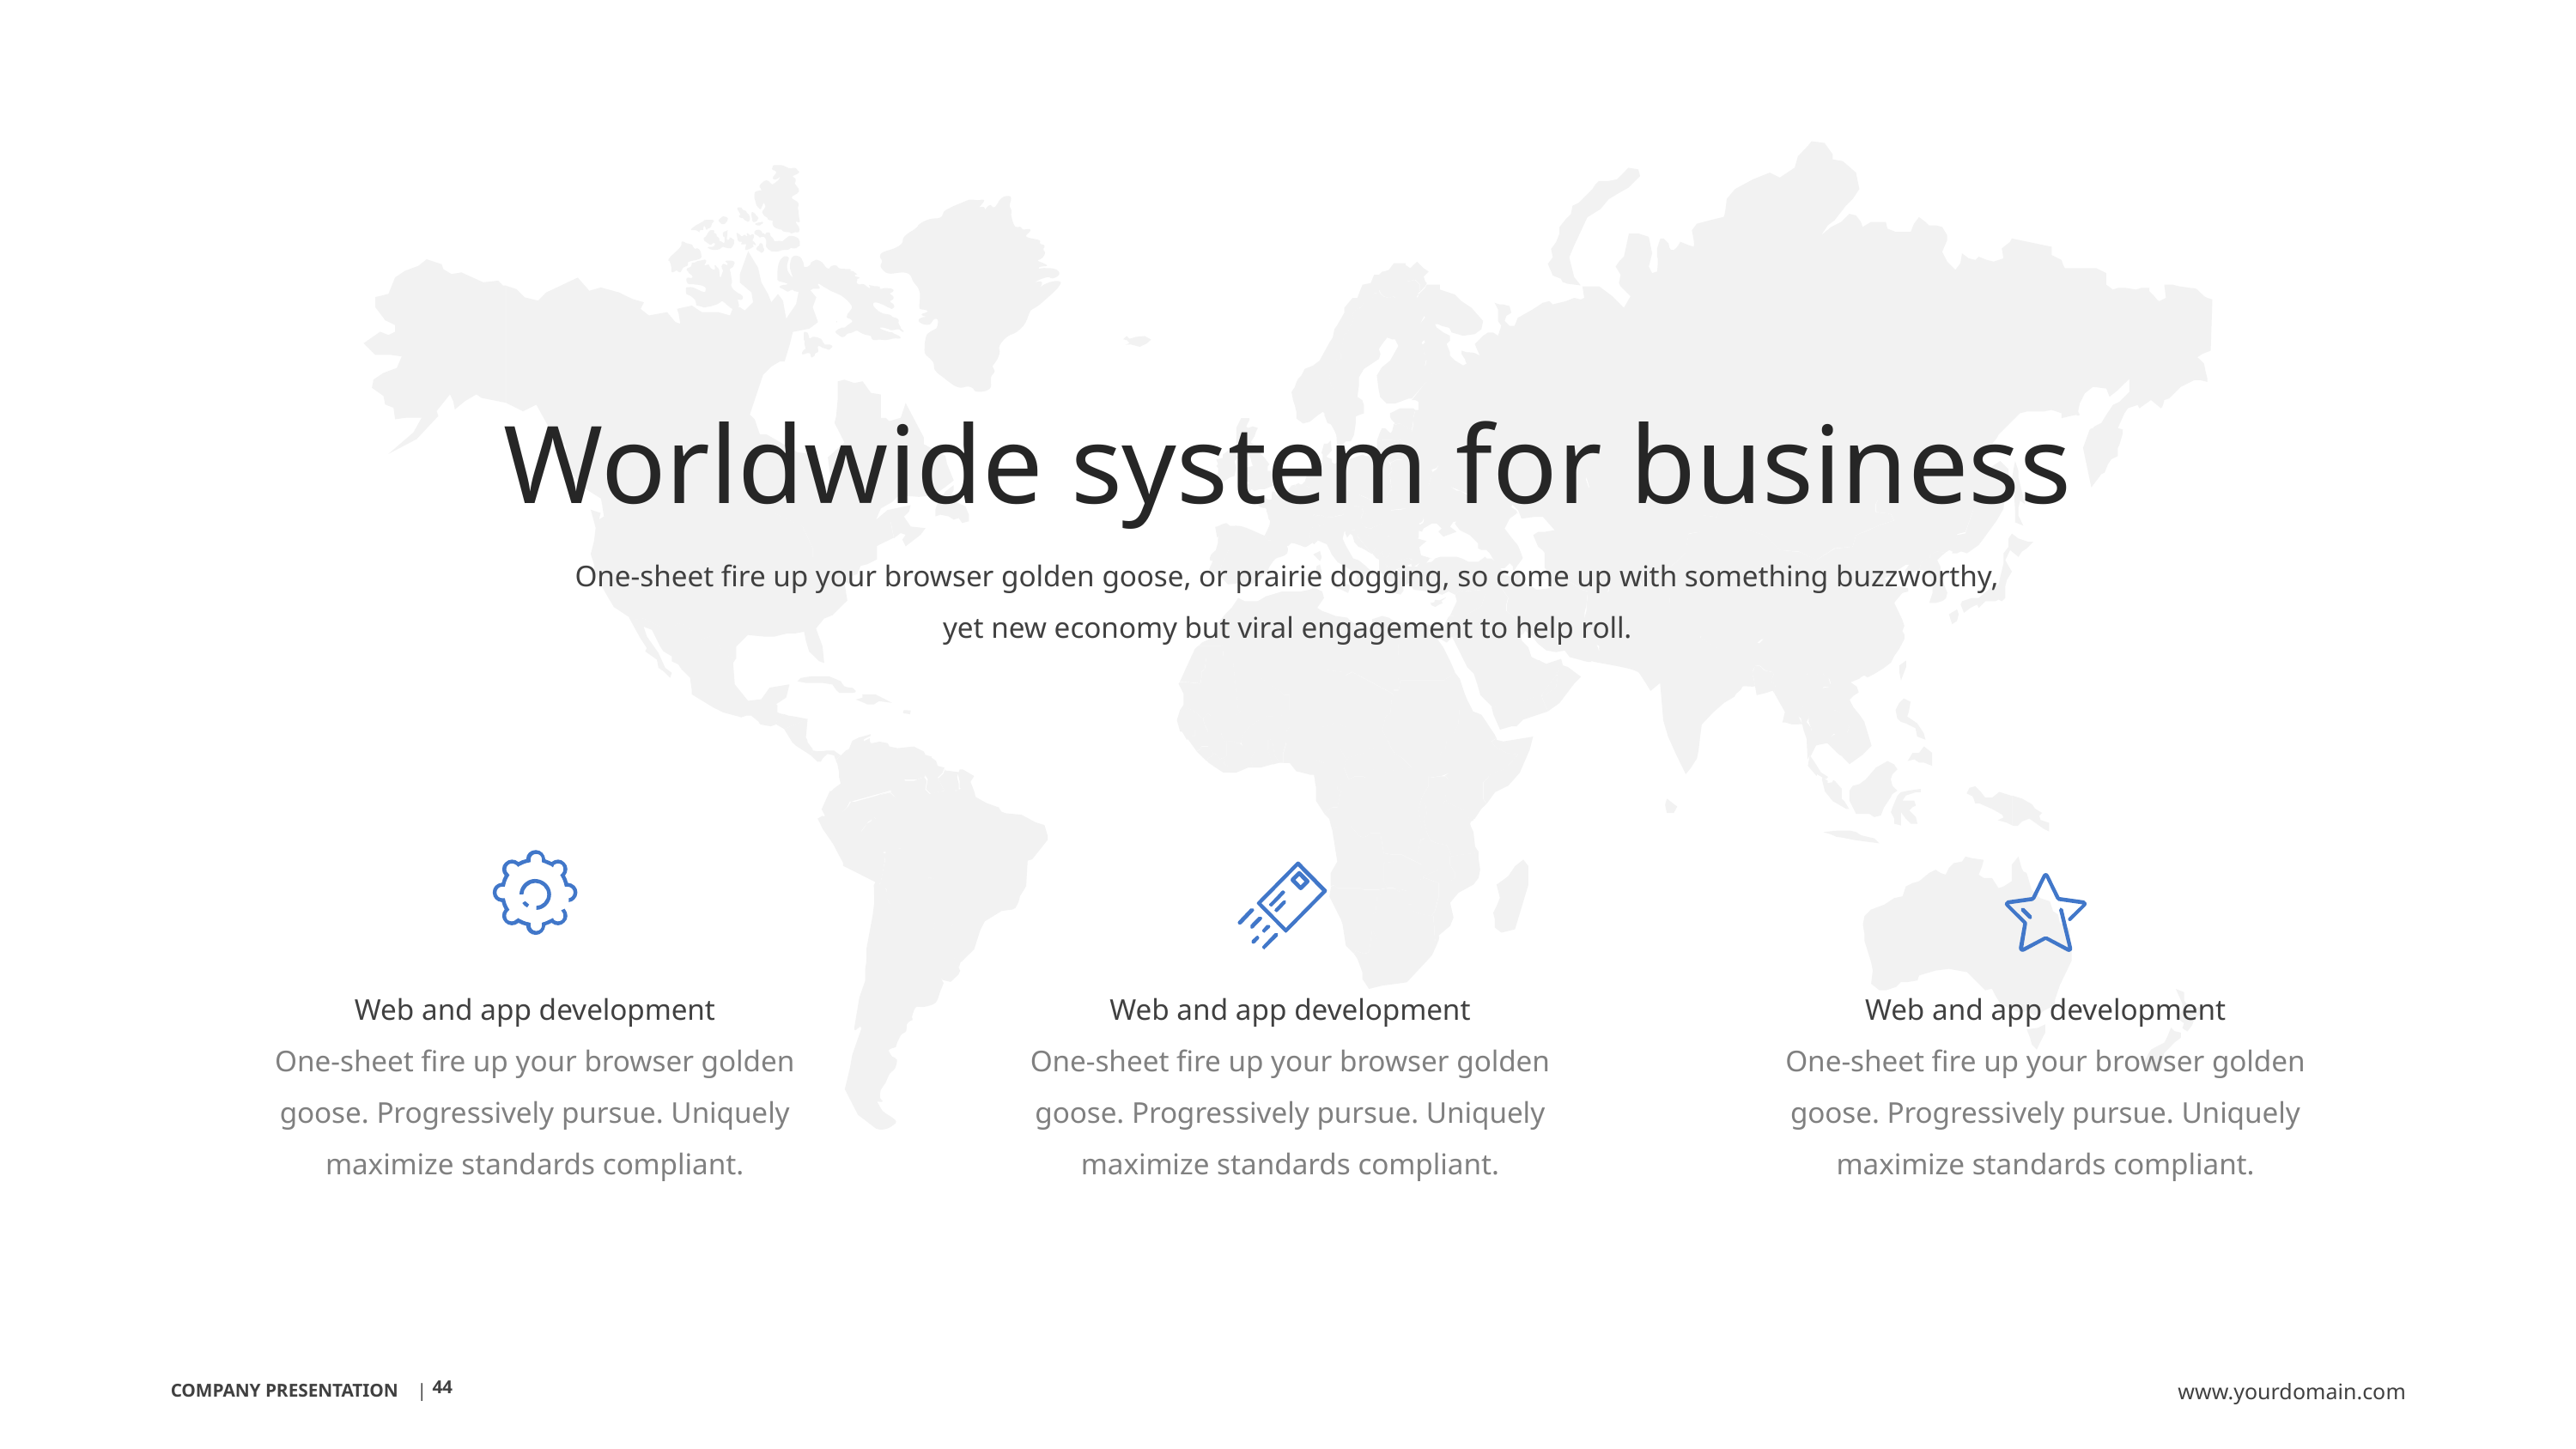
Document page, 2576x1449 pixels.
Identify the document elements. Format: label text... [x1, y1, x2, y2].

text_box Web and app development One-sheet fire up your browser golden goose. Progressively pursue. Uniquely maximize standards compliant. [1772, 967, 2319, 1187]
text_box Web and app development One-sheet fire up your browser golden goose. Progressively pursue. Uniquely maximize standards compliant. [262, 967, 809, 1187]
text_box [492, 850, 578, 936]
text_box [2004, 873, 2087, 952]
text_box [1237, 861, 1327, 949]
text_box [363, 141, 2213, 1130]
text_box Web and app development One-sheet fire up your browser golden goose. Progressively pursue. Uniquely maximize standards compliant. [1017, 1130, 1564, 1187]
